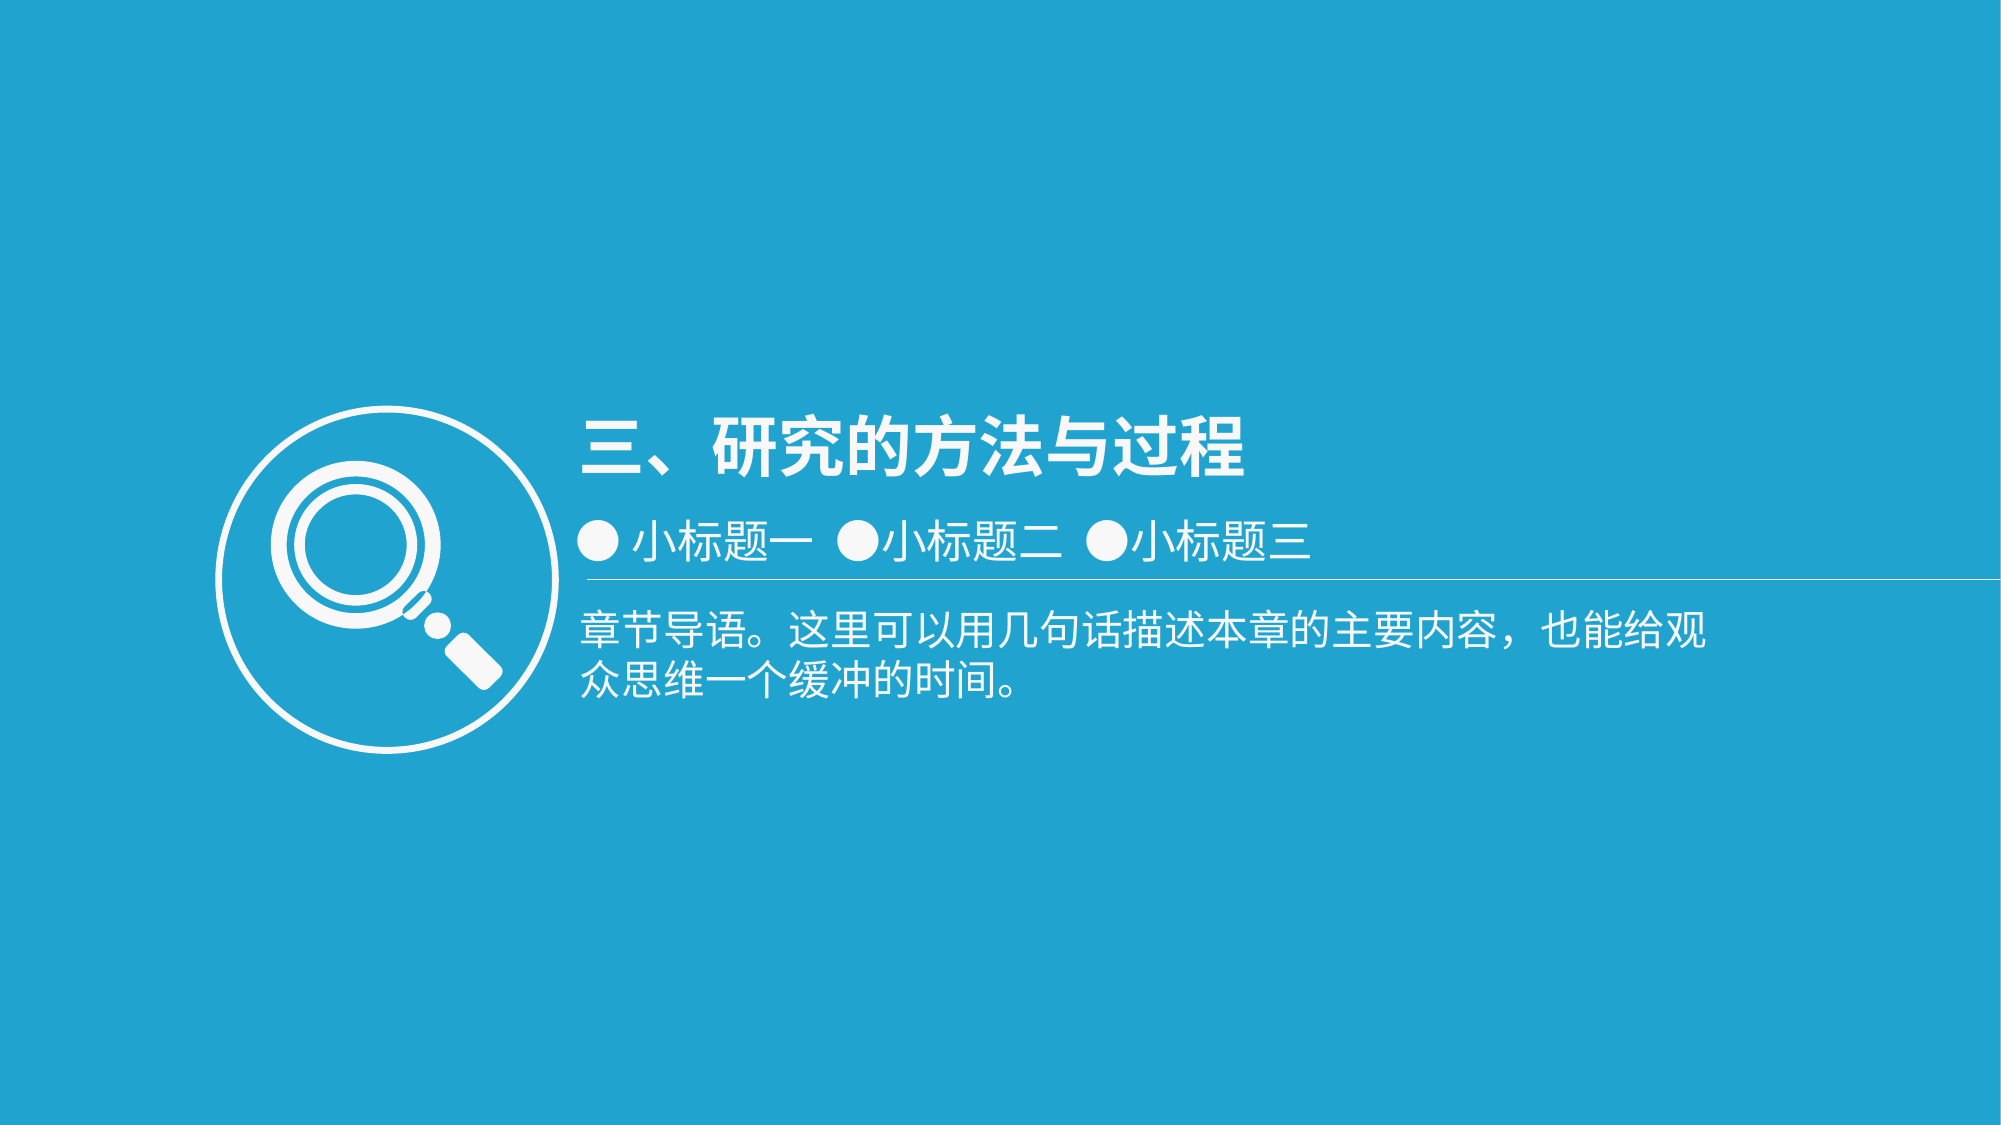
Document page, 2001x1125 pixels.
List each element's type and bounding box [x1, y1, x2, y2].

text_box [215, 405, 559, 754]
text_box [560, 397, 1754, 713]
